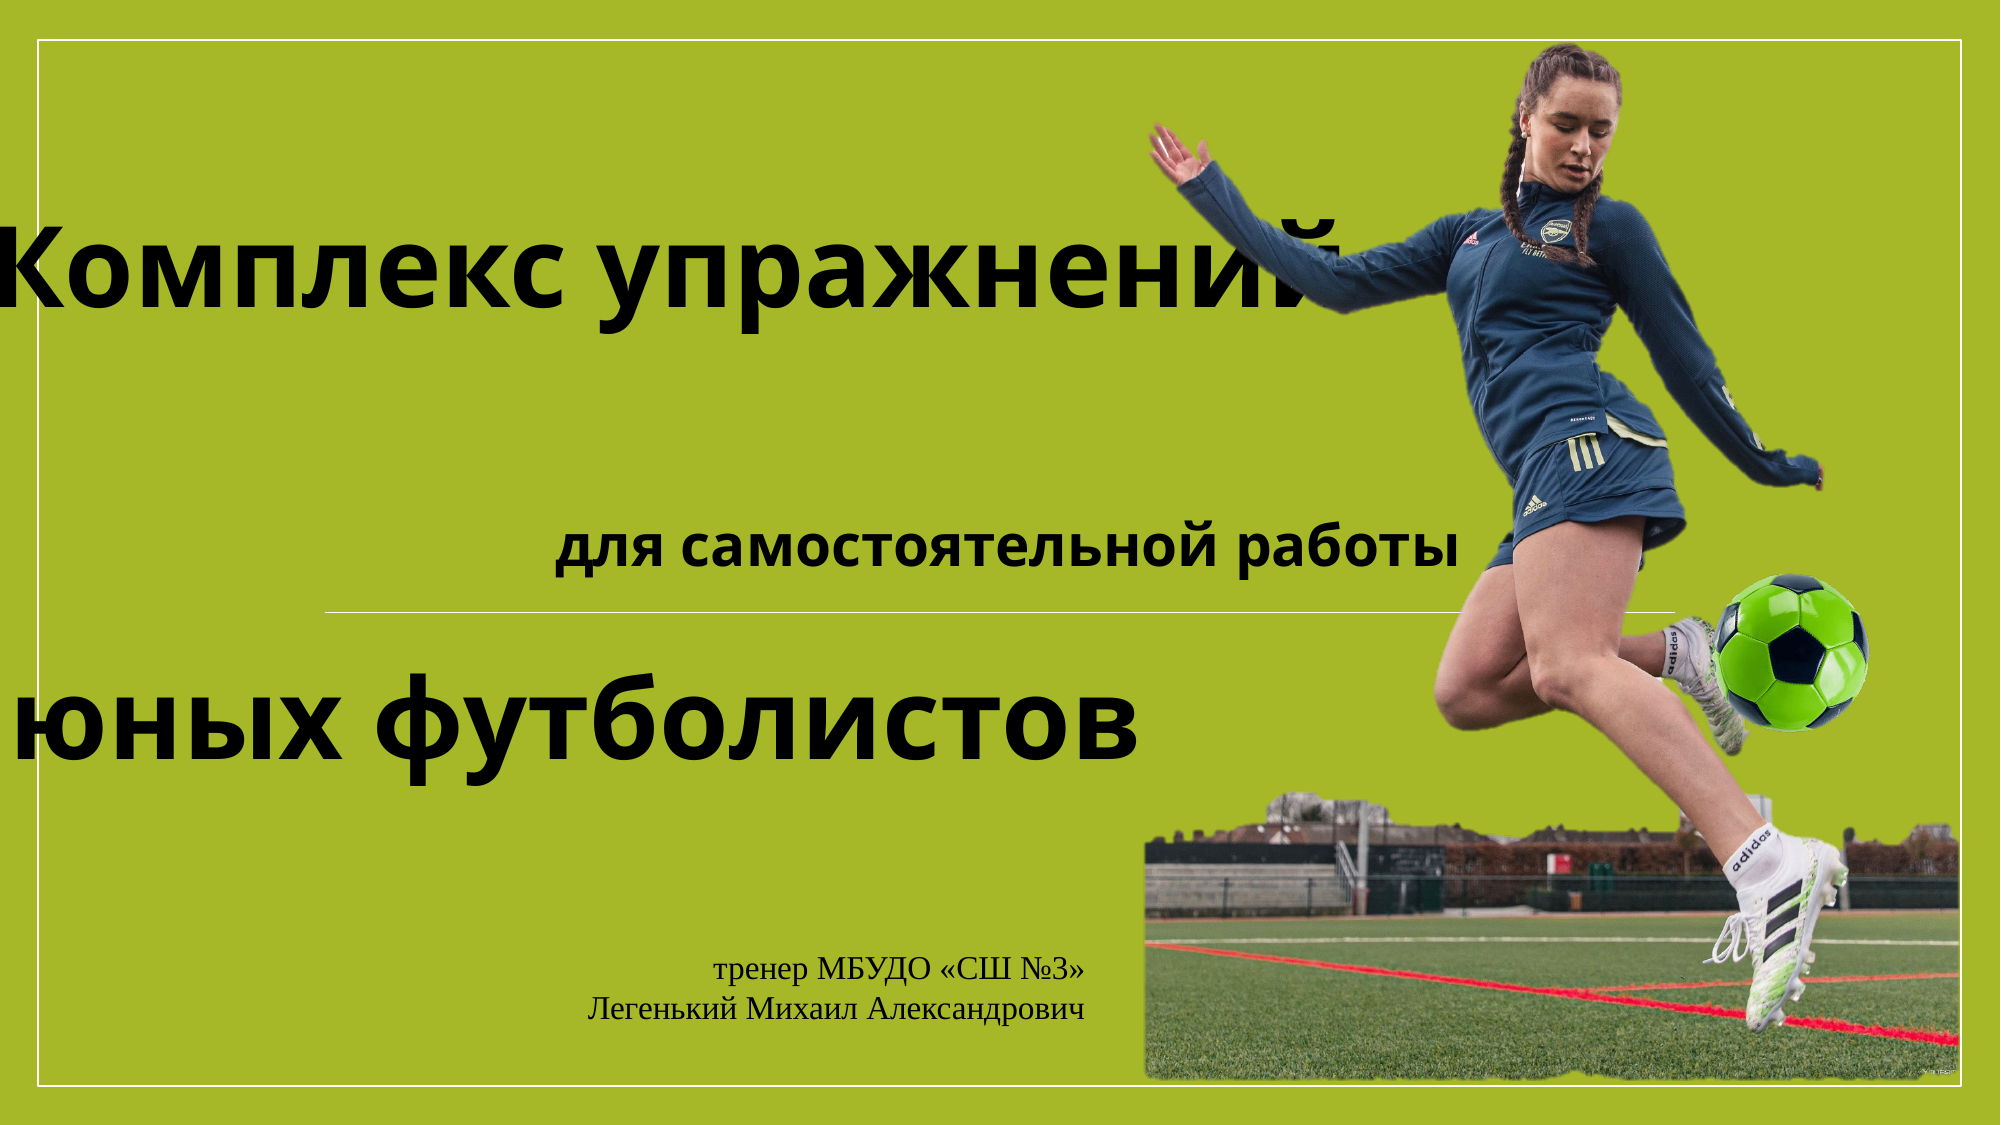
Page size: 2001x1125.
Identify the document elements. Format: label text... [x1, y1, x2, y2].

text_box для самостоятельной работы [540, 500, 1134, 586]
text_box Комплекс упражнений [0, 187, 1134, 338]
picture [1140, 0, 1975, 1081]
text_box юных футболистов [0, 639, 1134, 790]
text_box тренер МБУДО «СШ №3» Легенький Михаил Александрович [572, 938, 1101, 1034]
